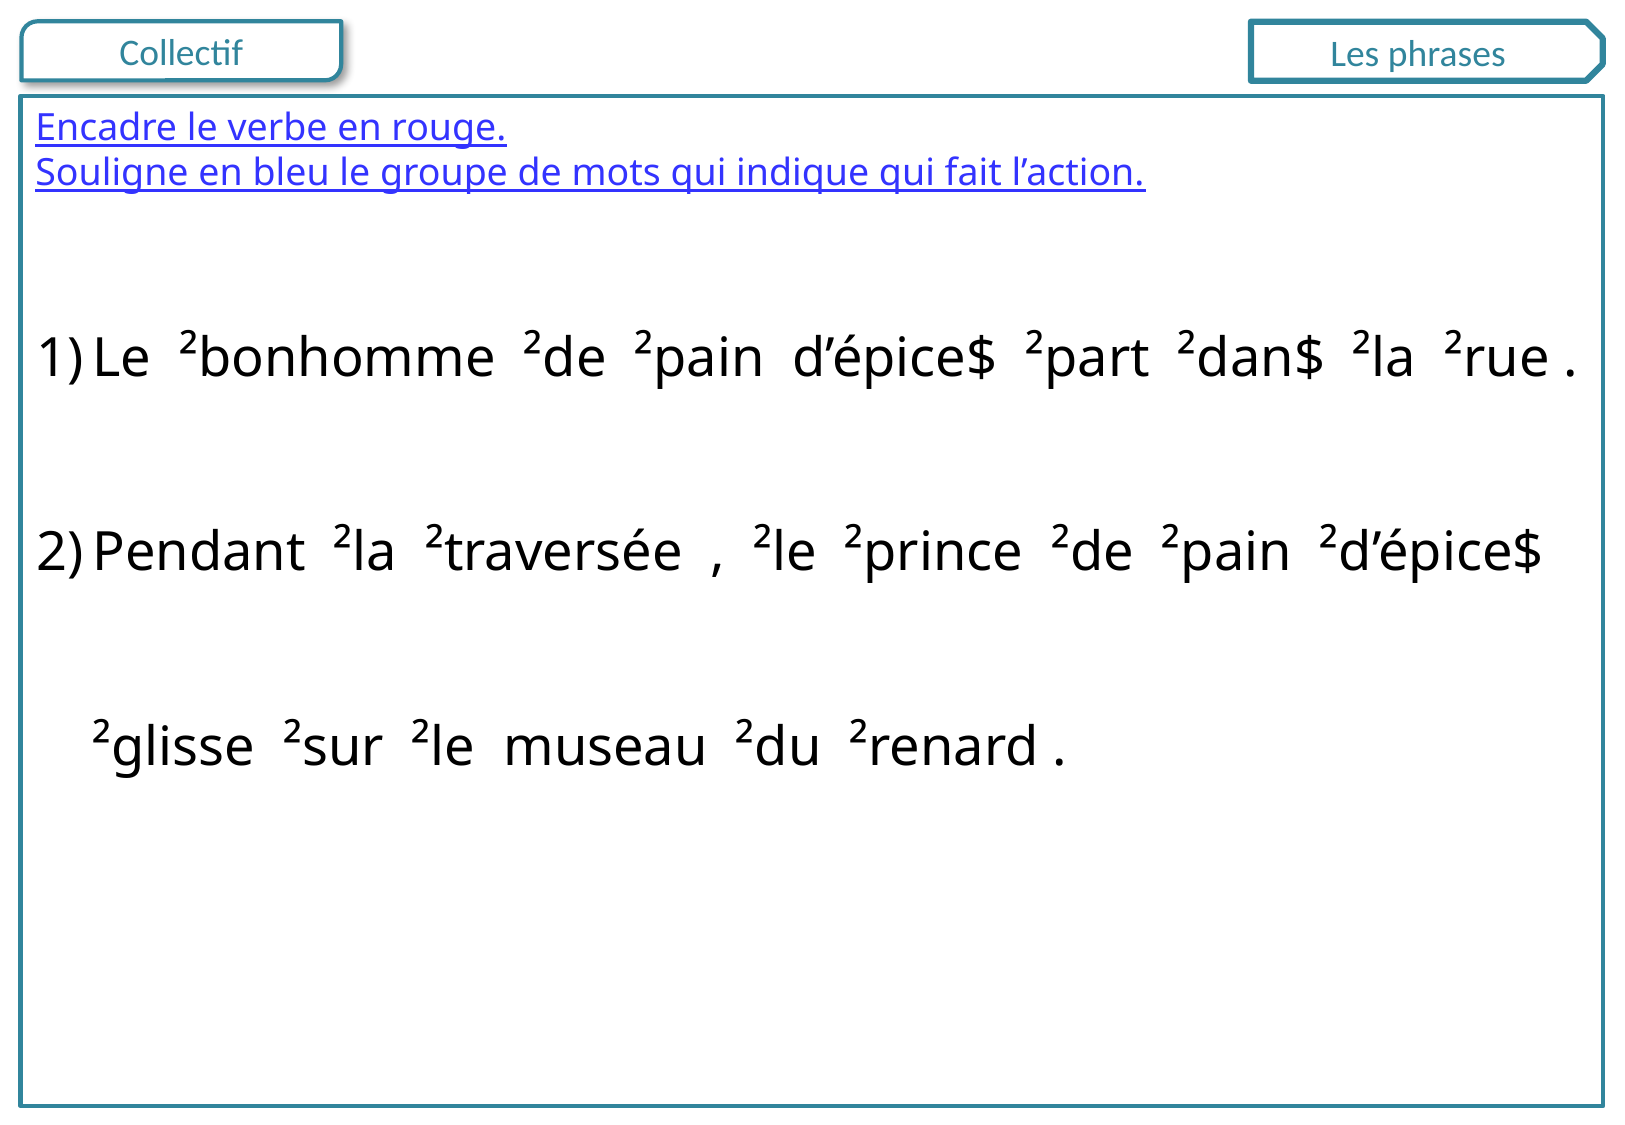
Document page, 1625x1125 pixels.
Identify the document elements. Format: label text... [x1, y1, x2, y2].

list Encadre le verbe en rouge. Souligne en bleu le groupe de mots qui indique qui fait l’action. [18, 94, 1605, 1108]
list Les phrases [1251, 21, 1585, 81]
list Le ²bonhomme ²de ²pain d’épice$ ²part ²dan$ ²la ²rue . Pendant ²la ²traversée , ²le ²prince ²de ²pain ²d’épice$ ²glisse ²sur ²le museau ²du ²renard . [21, 184, 1604, 1106]
